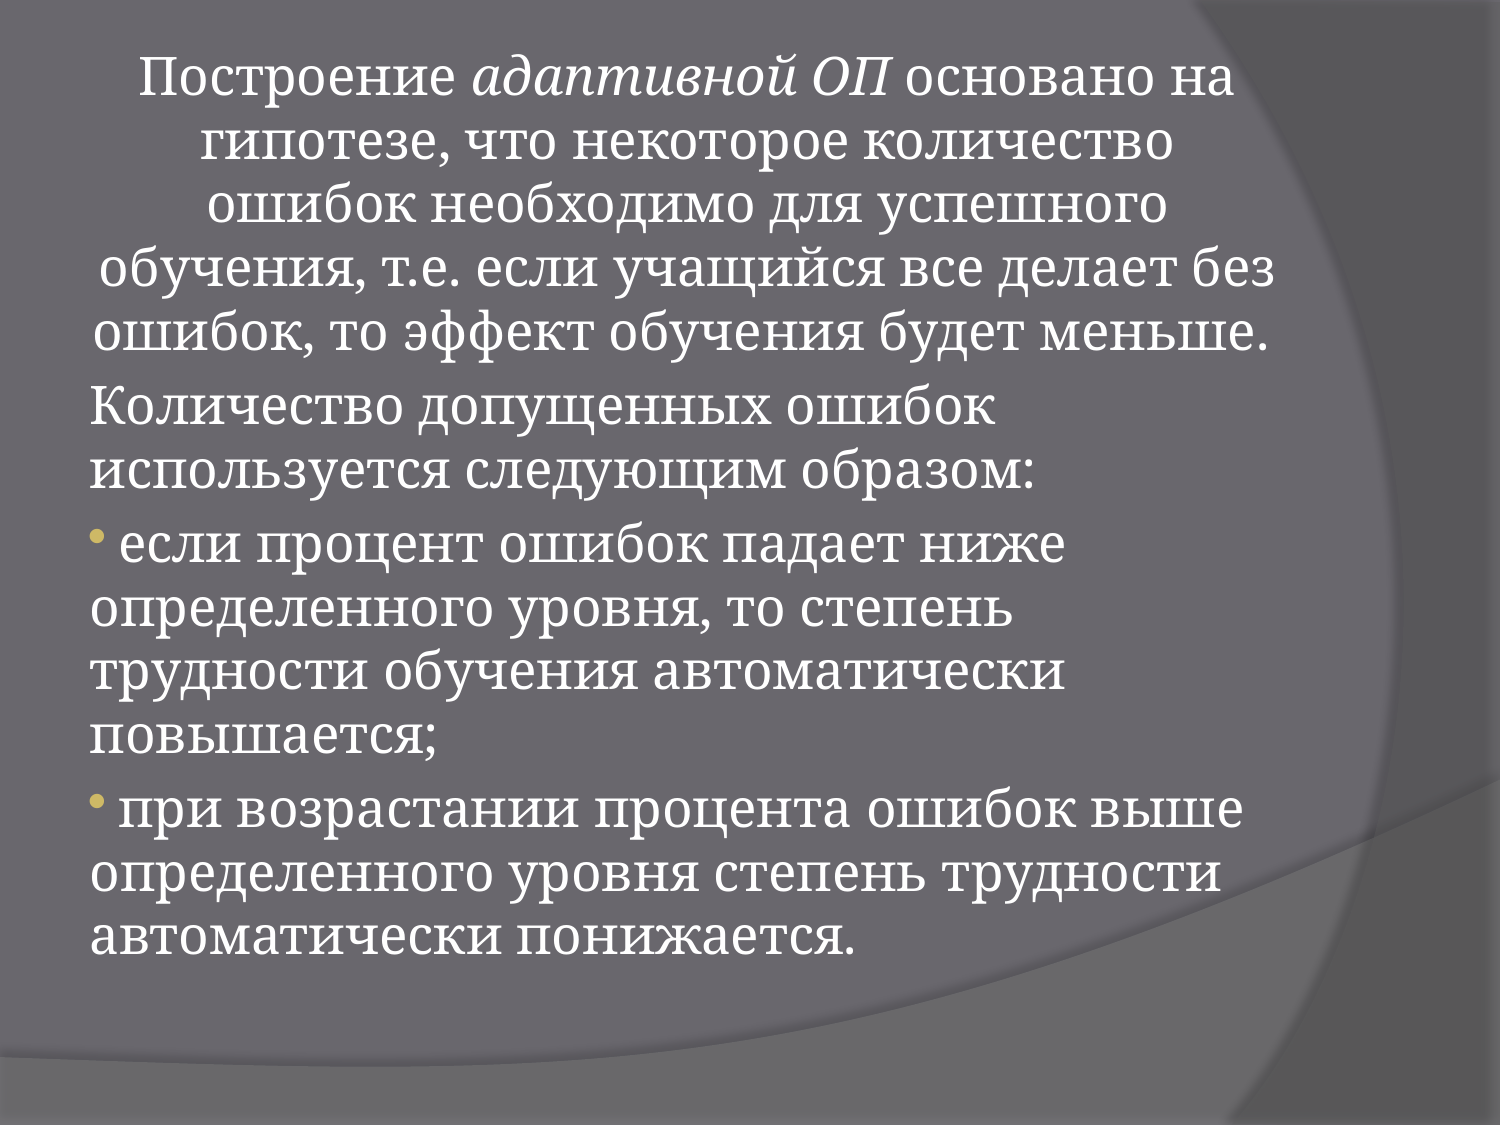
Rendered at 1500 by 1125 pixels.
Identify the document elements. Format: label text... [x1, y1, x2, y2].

list Построение адаптивной ОП основано на гипотезе, что некоторое количество ошибок необходимо для успешного обучения, т.е. если учащийся все делает без ошибок, то эффект обучения будет меньше. Количество допущенных ошибок используется следующим образом: если процент ошибок падает ниже определенного уровня, то степень трудности обучения автоматически повышается; при возрастании процента ошибок выше определенного уровня степень трудности автоматически понижается. [75, 35, 1300, 1005]
